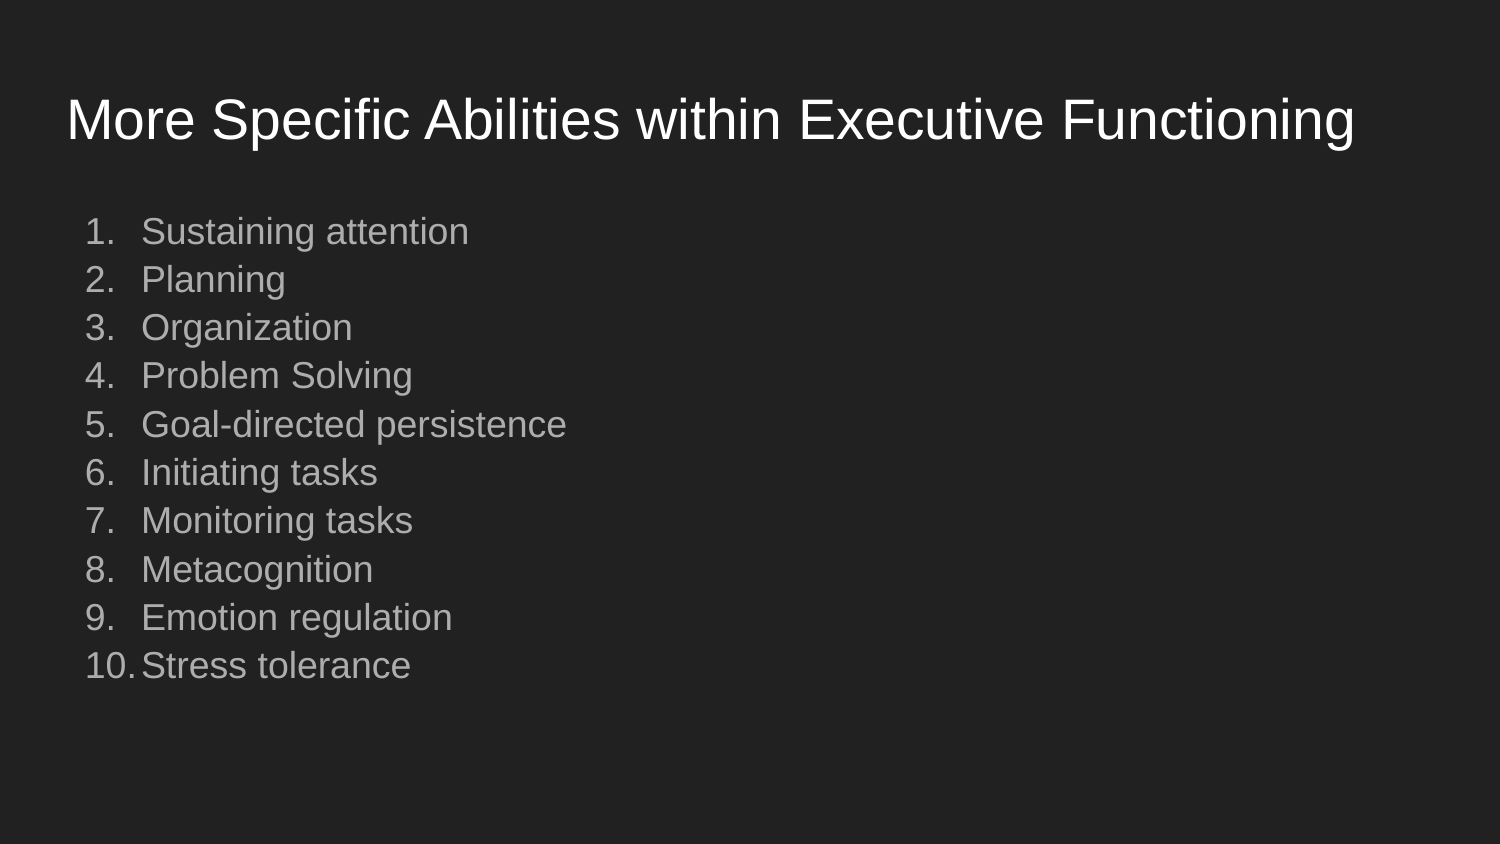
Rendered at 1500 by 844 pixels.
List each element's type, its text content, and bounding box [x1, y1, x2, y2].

title More Specific Abilities within Executive Functioning [51, 72, 1449, 167]
list Sustaining attention Planning Organization Problem Solving Goal-directed persistence Initiating tasks Monitoring tasks Metacognition Emotion regulation Stress tolerance [51, 189, 1449, 750]
